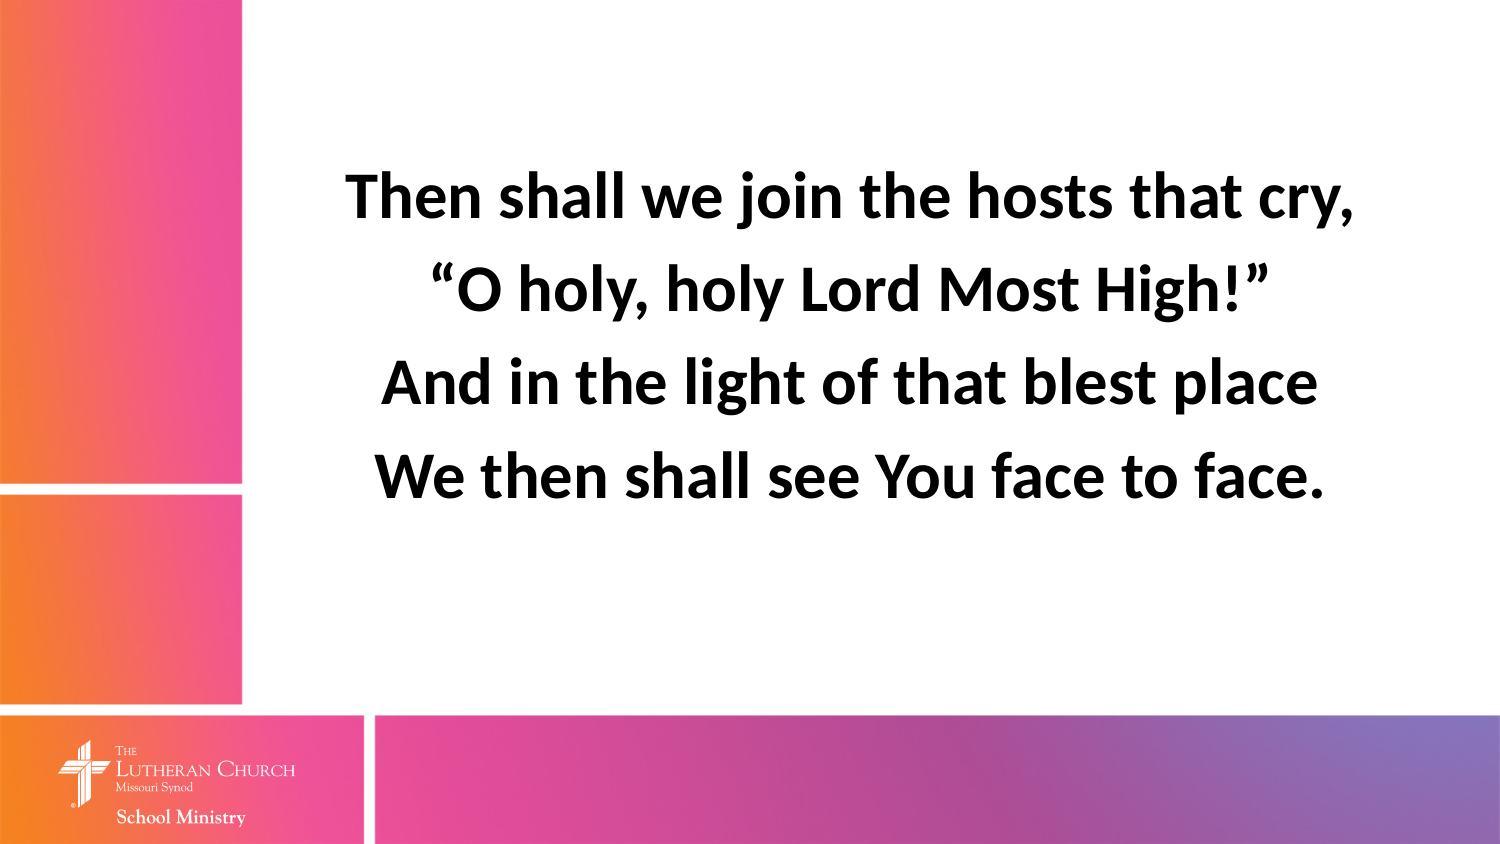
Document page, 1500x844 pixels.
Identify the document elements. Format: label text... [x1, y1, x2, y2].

picture [0, 0, 1500, 844]
list Then shall we join the hosts that cry, “O holy, holy Lord Most High!” And in the light of that blest place We then shall see You face to face. [310, 143, 1391, 548]
